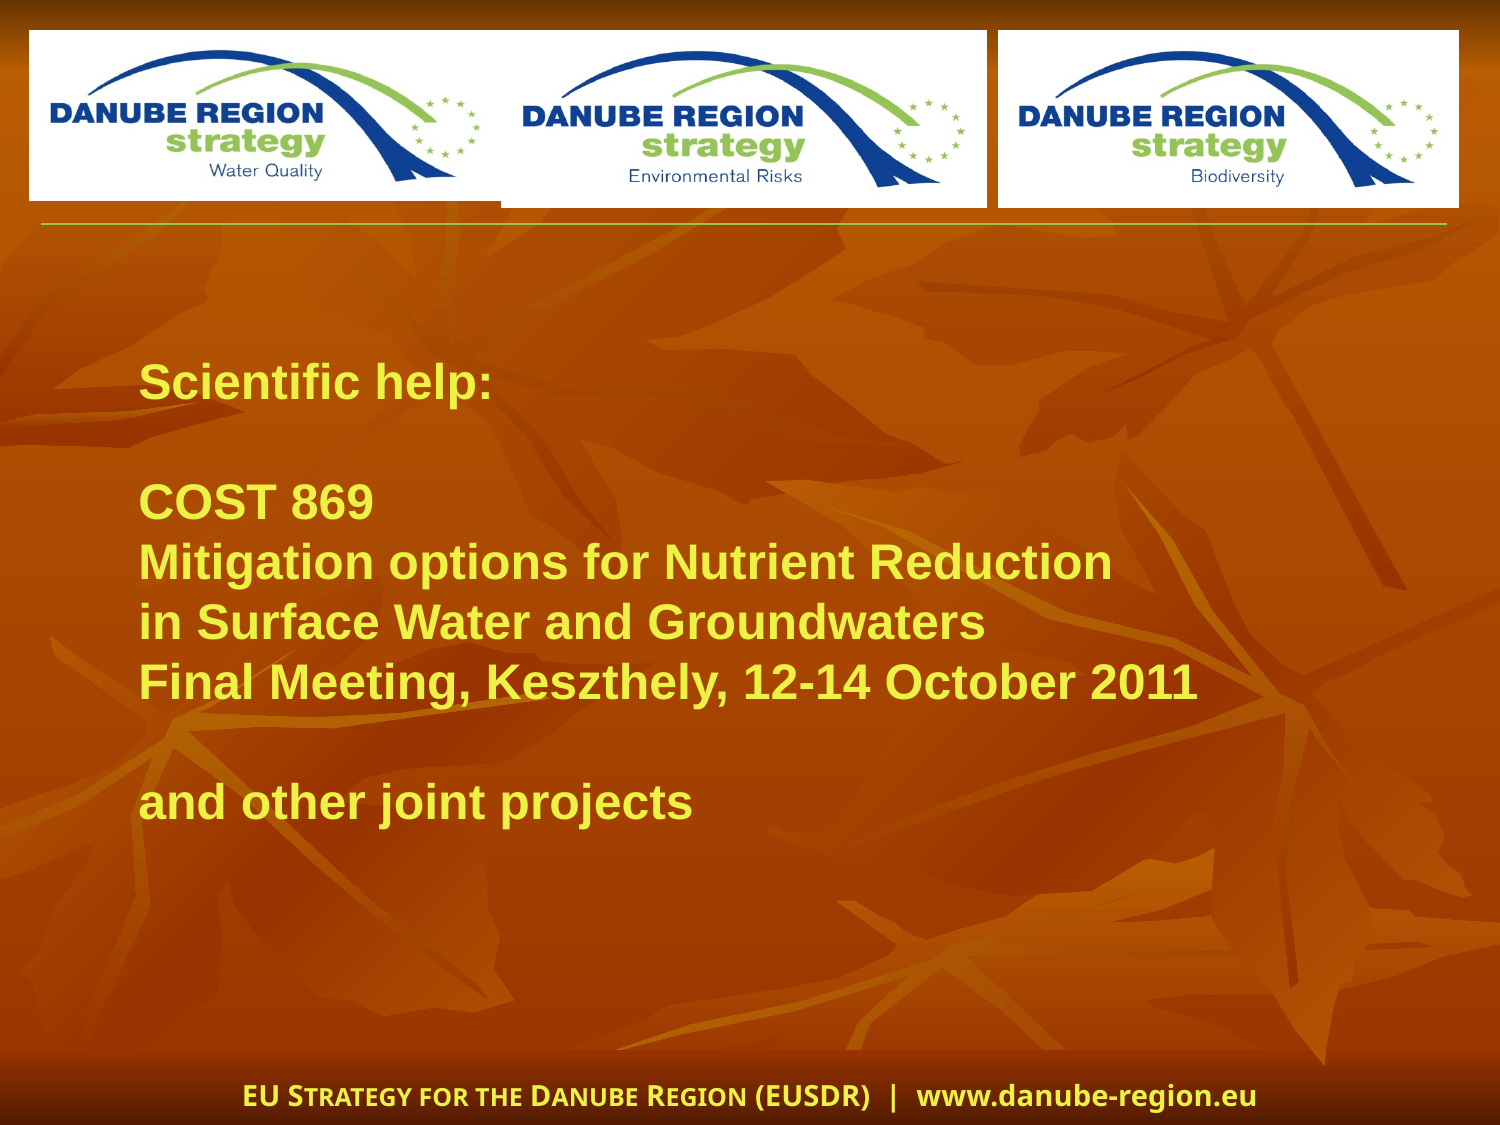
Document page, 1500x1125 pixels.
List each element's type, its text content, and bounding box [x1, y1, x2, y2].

text_box EU STRATEGY FOR THE DANUBE REGION (EUSDR) | www.danube-region.eu [0, 1070, 1500, 1120]
text_box Scientific help: COST 869 Mitigation options for Nutrient Reduction in Surface Water and Groundwaters Final Meeting, Keszthely, 12-14 October 2011 and other joint projects [123, 282, 1215, 957]
picture [997, 30, 1460, 209]
list [92, 252, 1444, 988]
picture [29, 30, 987, 209]
